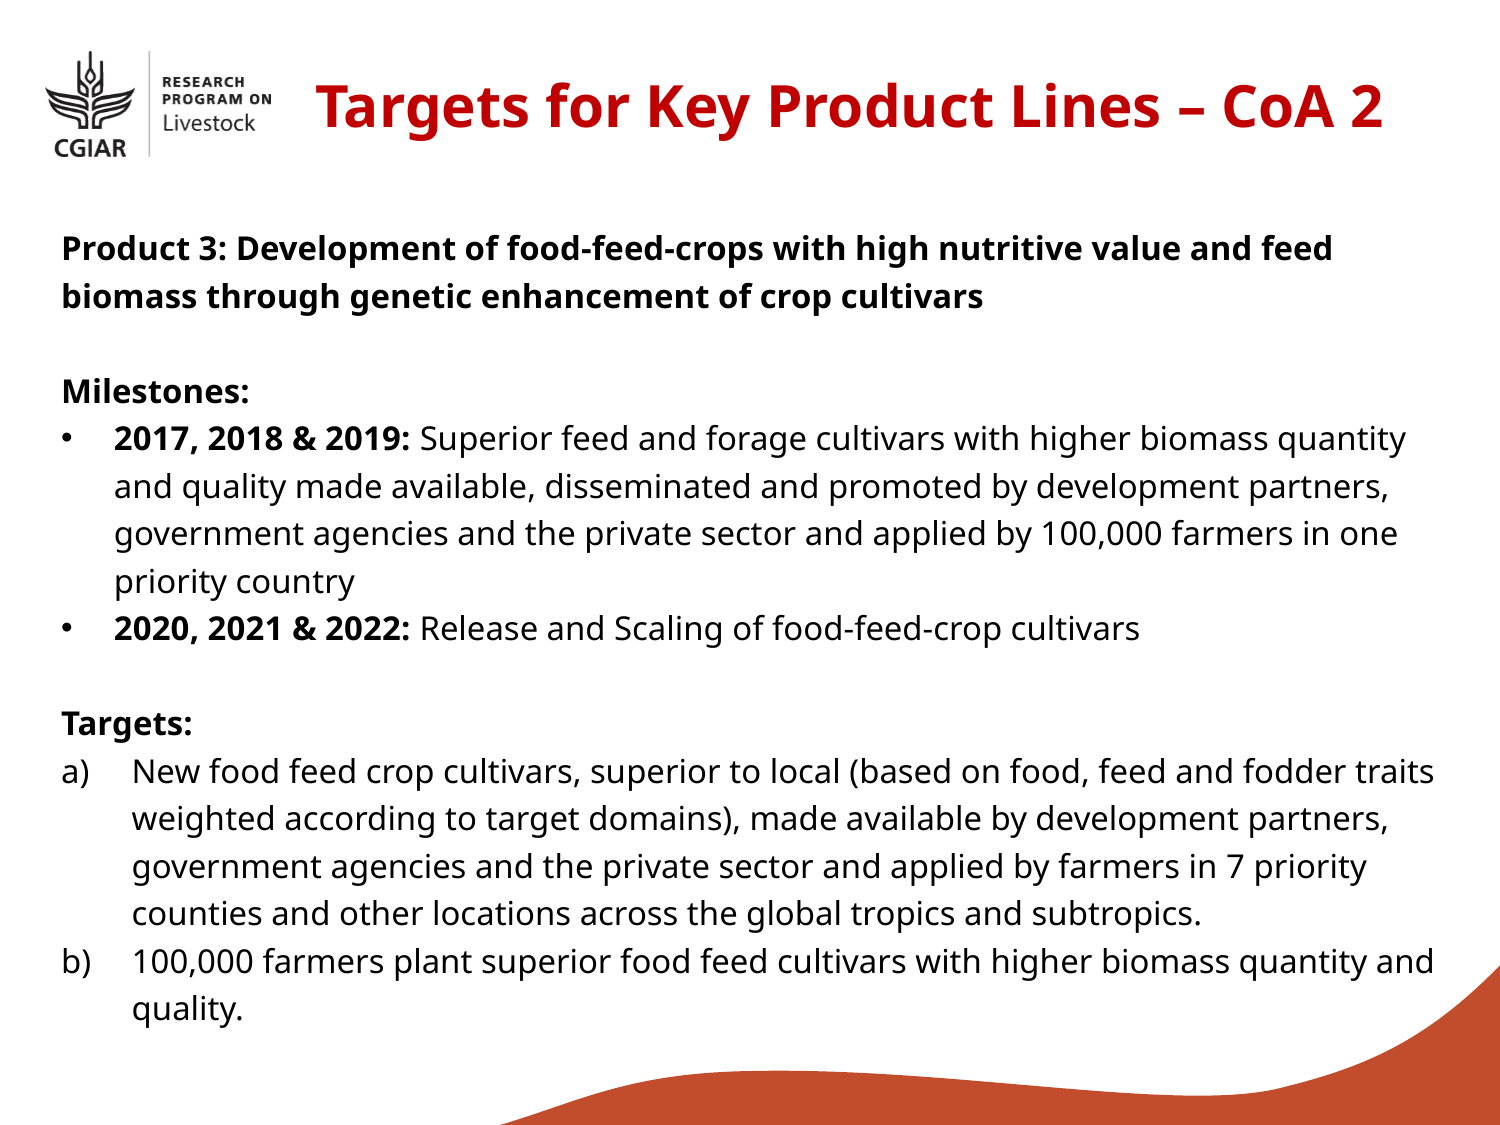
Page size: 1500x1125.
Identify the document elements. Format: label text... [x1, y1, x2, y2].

list Targets for Key Product Lines – CoA 2 [300, 33, 1463, 175]
list Product 3: Development of food-feed-crops with high nutritive value and feed biomass through genetic enhancement of crop cultivars Milestones: 2017, 2018 & 2019: Superior feed and forage cultivars with higher biomass quantity and quality made available, disseminated and promoted by development partners, government agencies and the private sector and applied by 100,000 farmers in one priority country 2020, 2021 & 2022: Release and Scaling of food-feed-crop cultivars Targets: New food feed crop cultivars, superior to local (based on food, feed and fodder traits weighted according to target domains), made available by development partners, government agencies and the private sector and applied by farmers in 7 priority counties and other locations across the global tropics and subtropics. 100,000 farmers plant superior food feed cultivars with higher biomass quantity and quality. [45, 212, 1463, 1038]
picture [45, 51, 271, 157]
